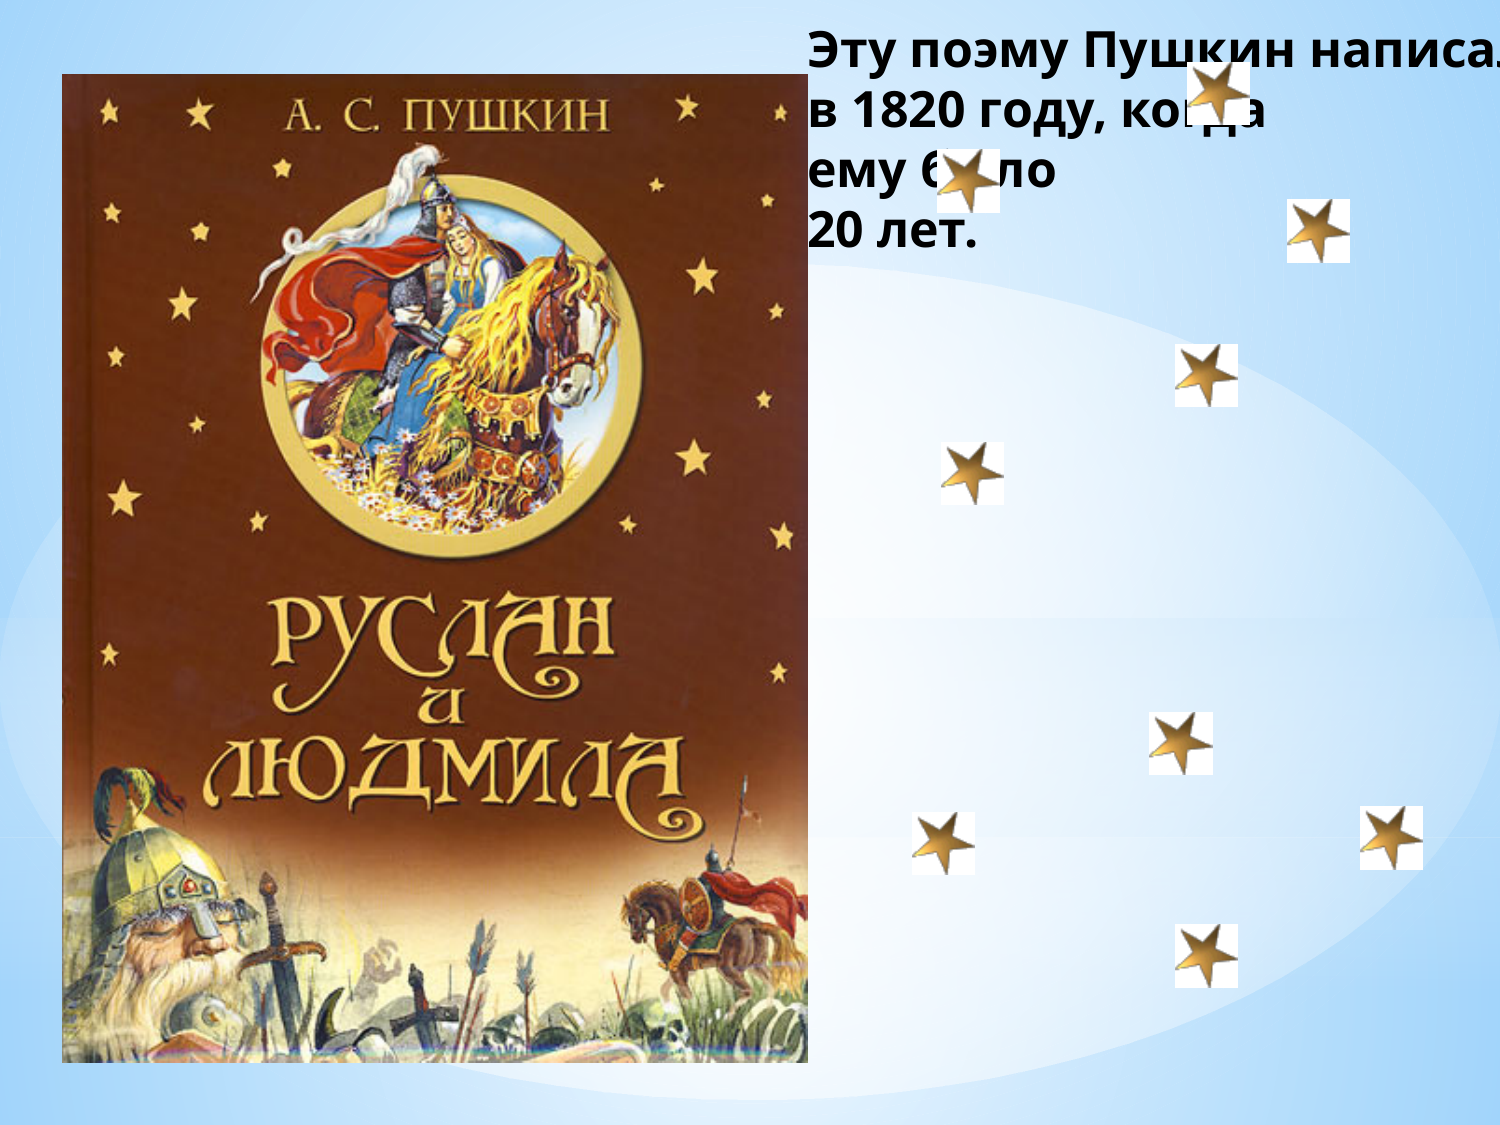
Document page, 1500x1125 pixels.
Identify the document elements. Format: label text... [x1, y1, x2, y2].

picture [1149, 712, 1213, 776]
picture [937, 149, 1001, 213]
picture [1287, 199, 1351, 263]
picture [1174, 343, 1238, 407]
picture [1174, 924, 1238, 988]
picture [1359, 806, 1423, 870]
picture [912, 812, 976, 876]
text_box Эту поэму Пушкин написал в 1820 году, когда ему было 20 лет. [792, 10, 1500, 266]
picture [62, 74, 809, 1063]
picture [1187, 62, 1251, 126]
picture [940, 442, 1004, 506]
